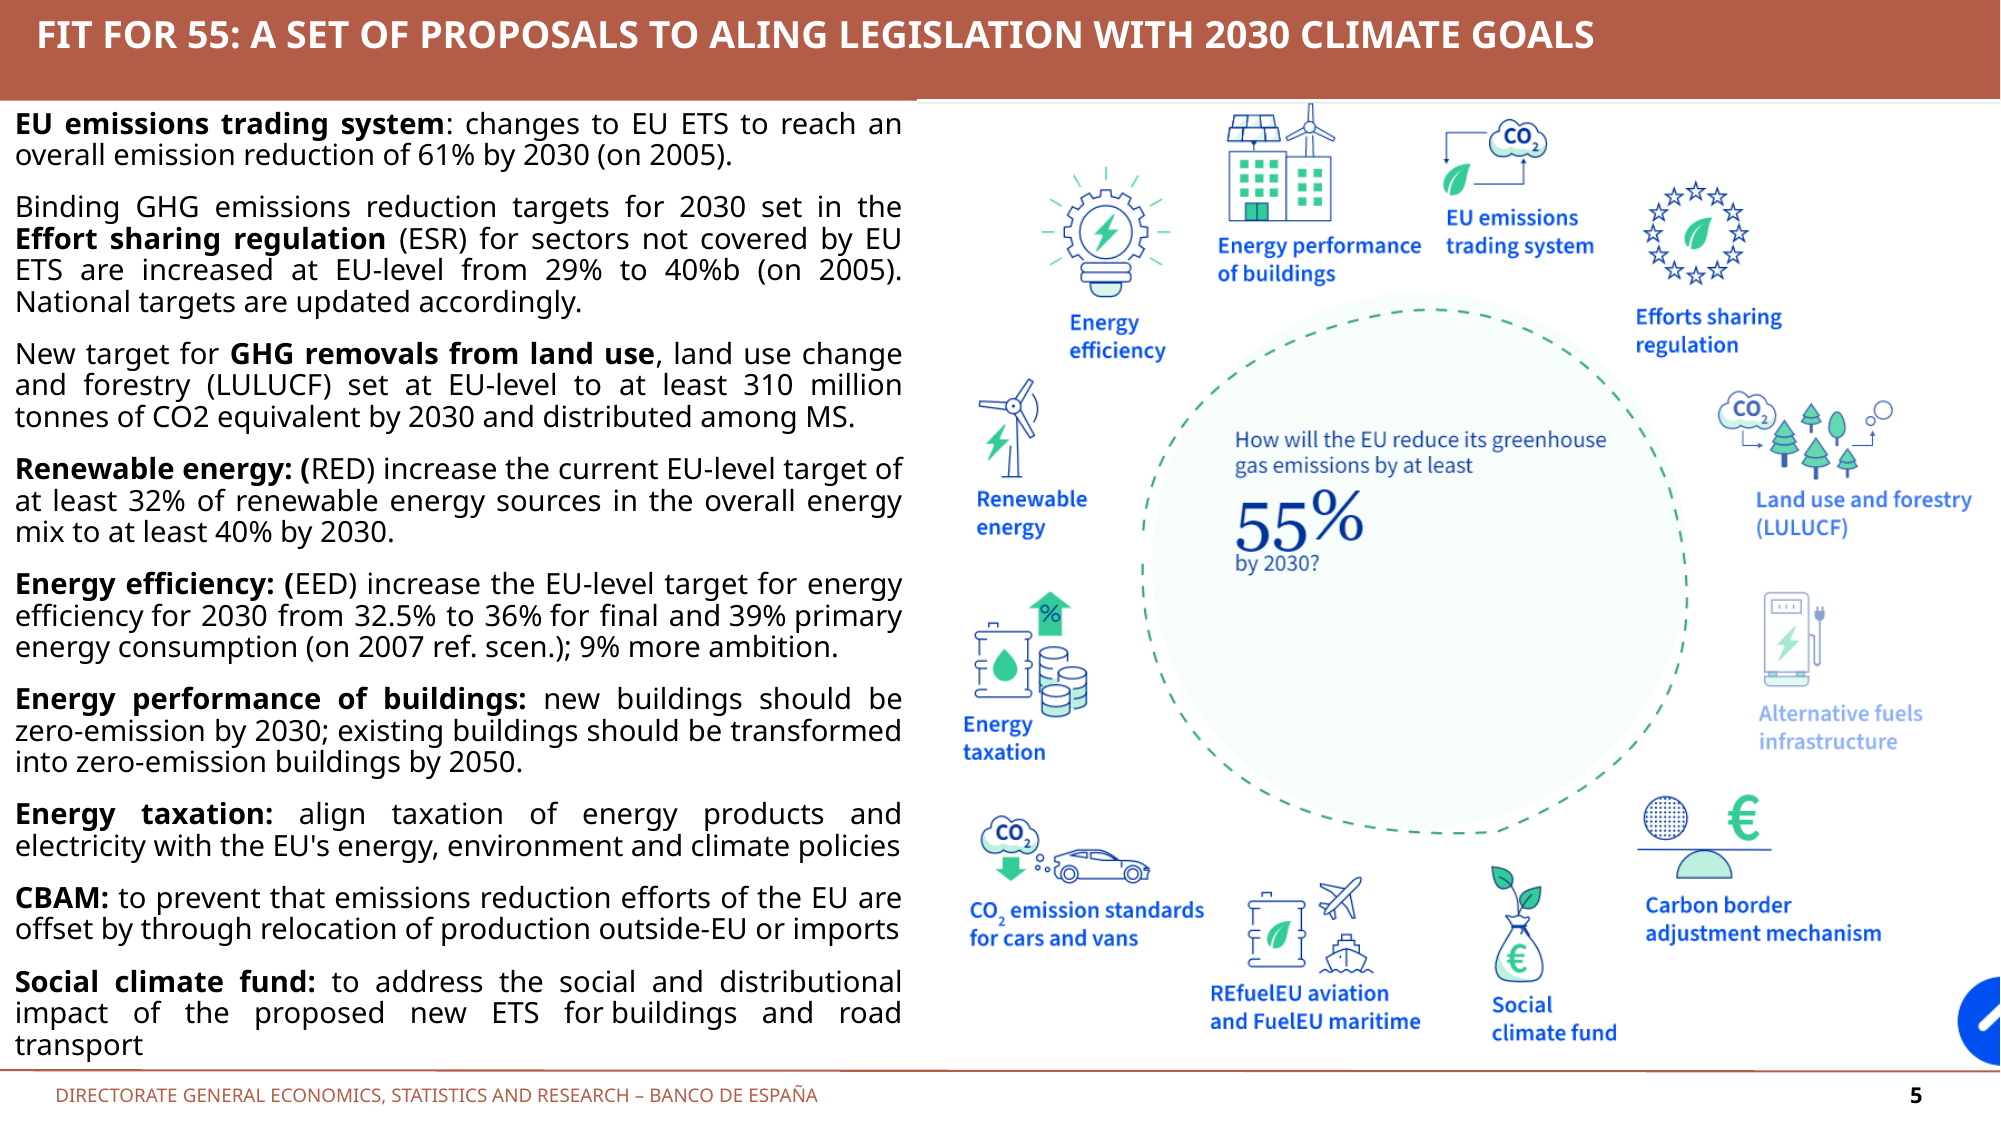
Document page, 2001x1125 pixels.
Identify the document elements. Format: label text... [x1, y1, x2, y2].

list EU emissions trading system: changes to EU ETS to reach an overall emission reduction of 61% by 2030 (on 2005). Binding GHG emissions reduction targets for 2030 set in the Effort sharing regulation (ESR) for sectors not covered by EU ETS are increased at EU-level from 29% to 40%b (on 2005). National targets are updated accordingly. New target for GHG removals from land use, land use change and forestry (LULUCF) set at EU-level to at least 310 million tonnes of CO2 equivalent by 2030 and distributed among MS. Renewable energy: (RED) increase the current EU-level target of at least 32% of renewable energy sources in the overall energy mix to at least 40% by 2030. Energy efficiency: (EED) increase the EU-level target for energy efficiency for 2030 from 32.5% to 36% for final and 39% primary energy consumption (on 2007 ref. scen.); 9% more ambition. Energy performance of buildings: new buildings should be zero-emission by 2030; existing buildings should be transformed into zero-emission buildings by 2050. Energy taxation: align taxation of energy products and electricity with the EU's energy, environment and climate policies CBAM: to prevent that emissions reduction efforts of the EU are offset by through relocation of production outside-EU or imports Social climate fund: to address the social and distributional impact of the proposed new ETS for buildings and road transport [0, 101, 918, 1069]
picture [917, 99, 2000, 1068]
slide_number 5 [1843, 1074, 1938, 1122]
title Fit for 55: a set of proposals to aling legislation with 2030 climate goals [21, 8, 1983, 100]
